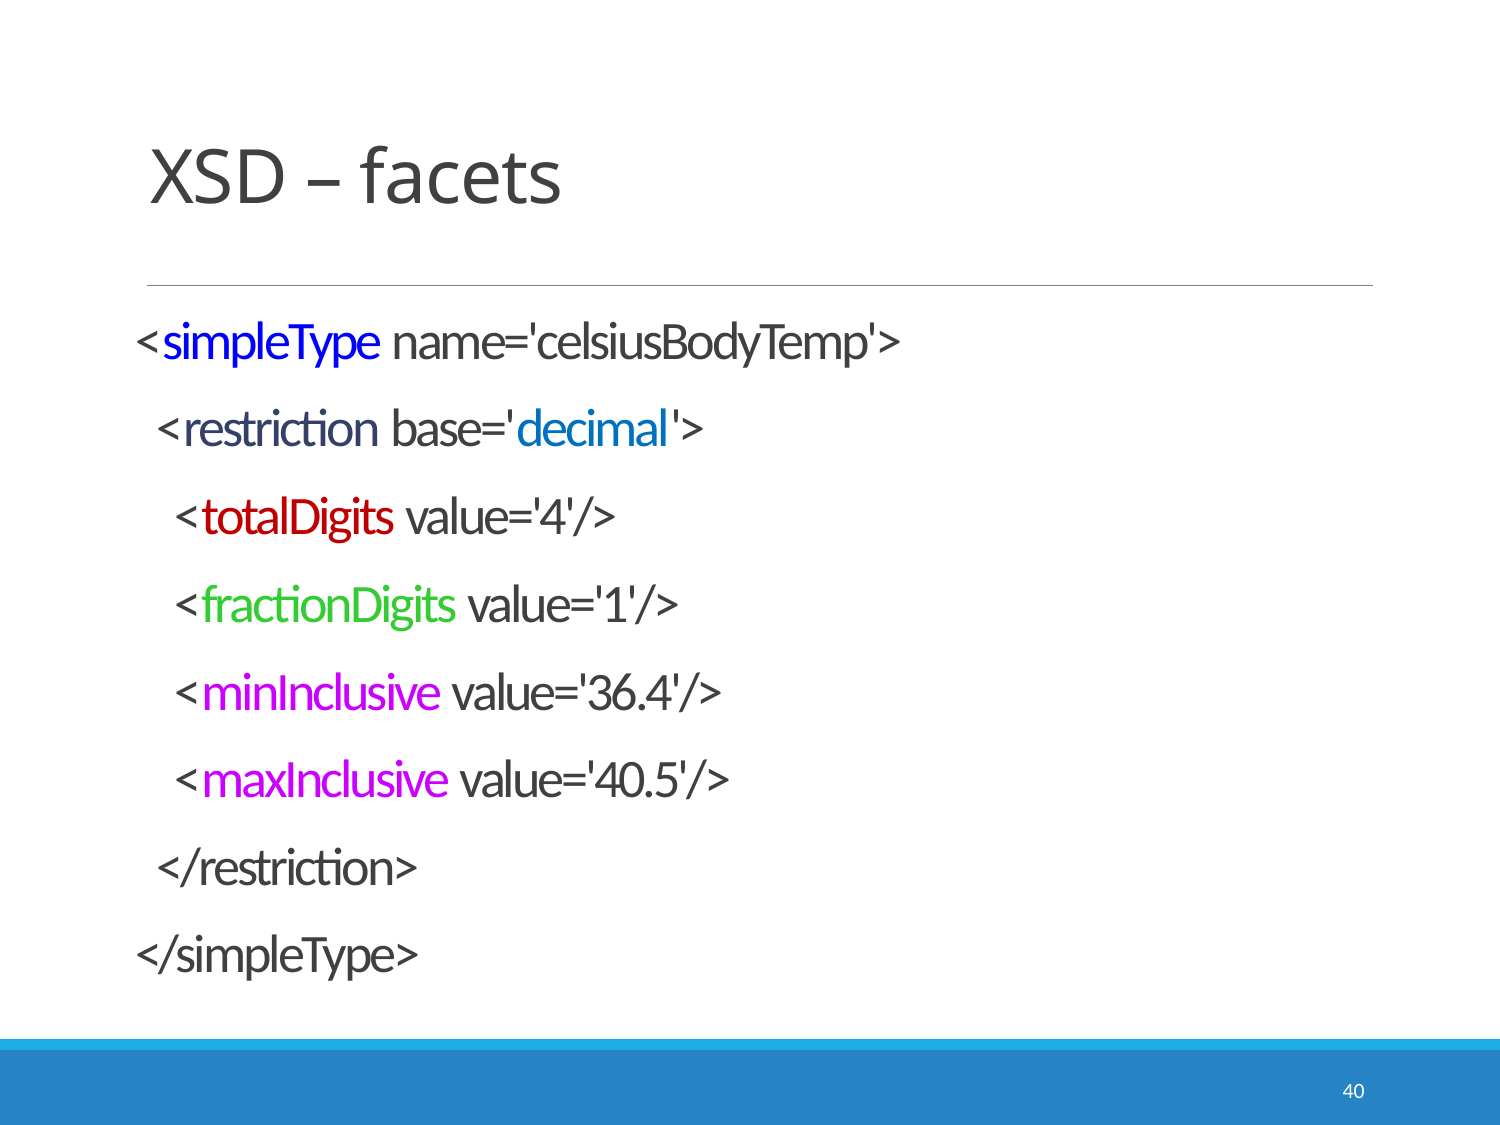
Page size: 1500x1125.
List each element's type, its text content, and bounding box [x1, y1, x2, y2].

list <simpleType name='celsiusBodyTemp'> <restriction base='decimal'> <totalDigits value='4'/> <fractionDigits value='1'/> <minInclusive value='36.4'/> <maxInclusive value='40.5'/> </restriction> </simpleType> [135, 304, 1373, 1029]
slide_number 40 [1218, 1059, 1380, 1120]
title XSD – facets [135, 43, 1373, 227]
